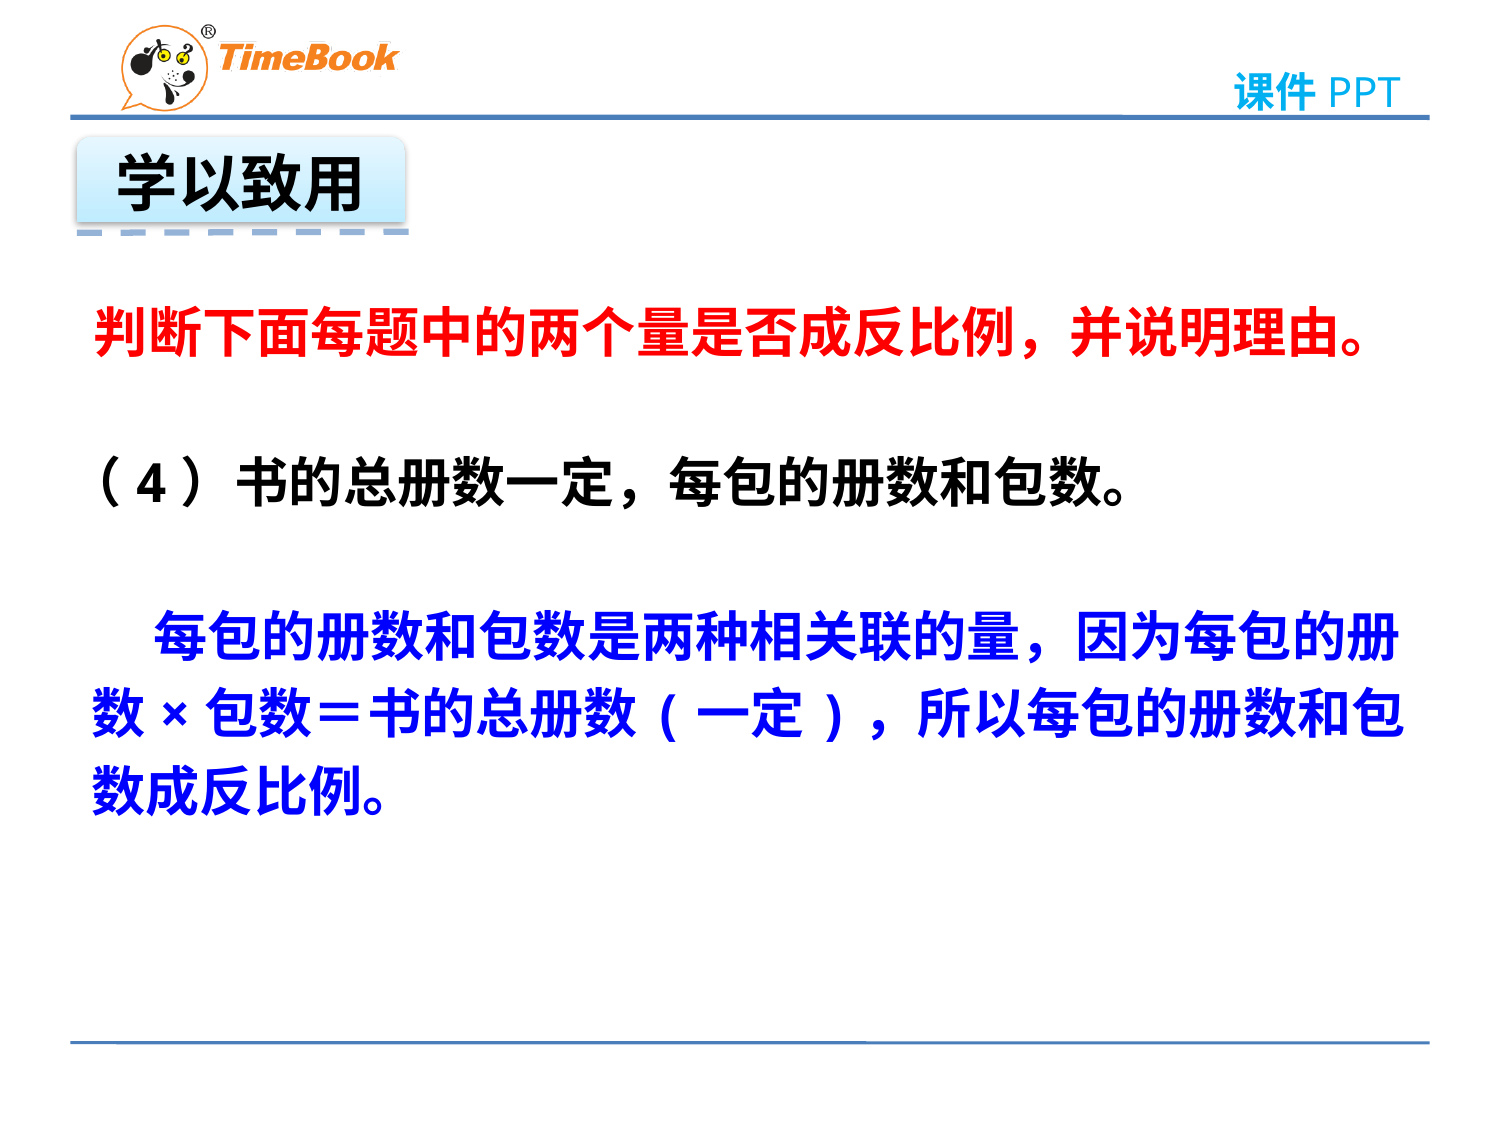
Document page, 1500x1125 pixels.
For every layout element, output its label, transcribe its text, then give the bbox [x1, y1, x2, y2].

picture [118, 22, 408, 113]
text_box 学以致用 [76, 136, 406, 223]
text_box 每包的册数和包数是两种相关联的量，因为每包的册数×包数＝书的总册数(一定)，所以每包的册数和包数成反比例。 [76, 581, 1448, 831]
text_box 判断下面每题中的两个量是否成反比例，并说明理由。 [79, 290, 1411, 371]
text_box （4）书的总册数一定，每包的册数和包数。 [53, 441, 1436, 521]
